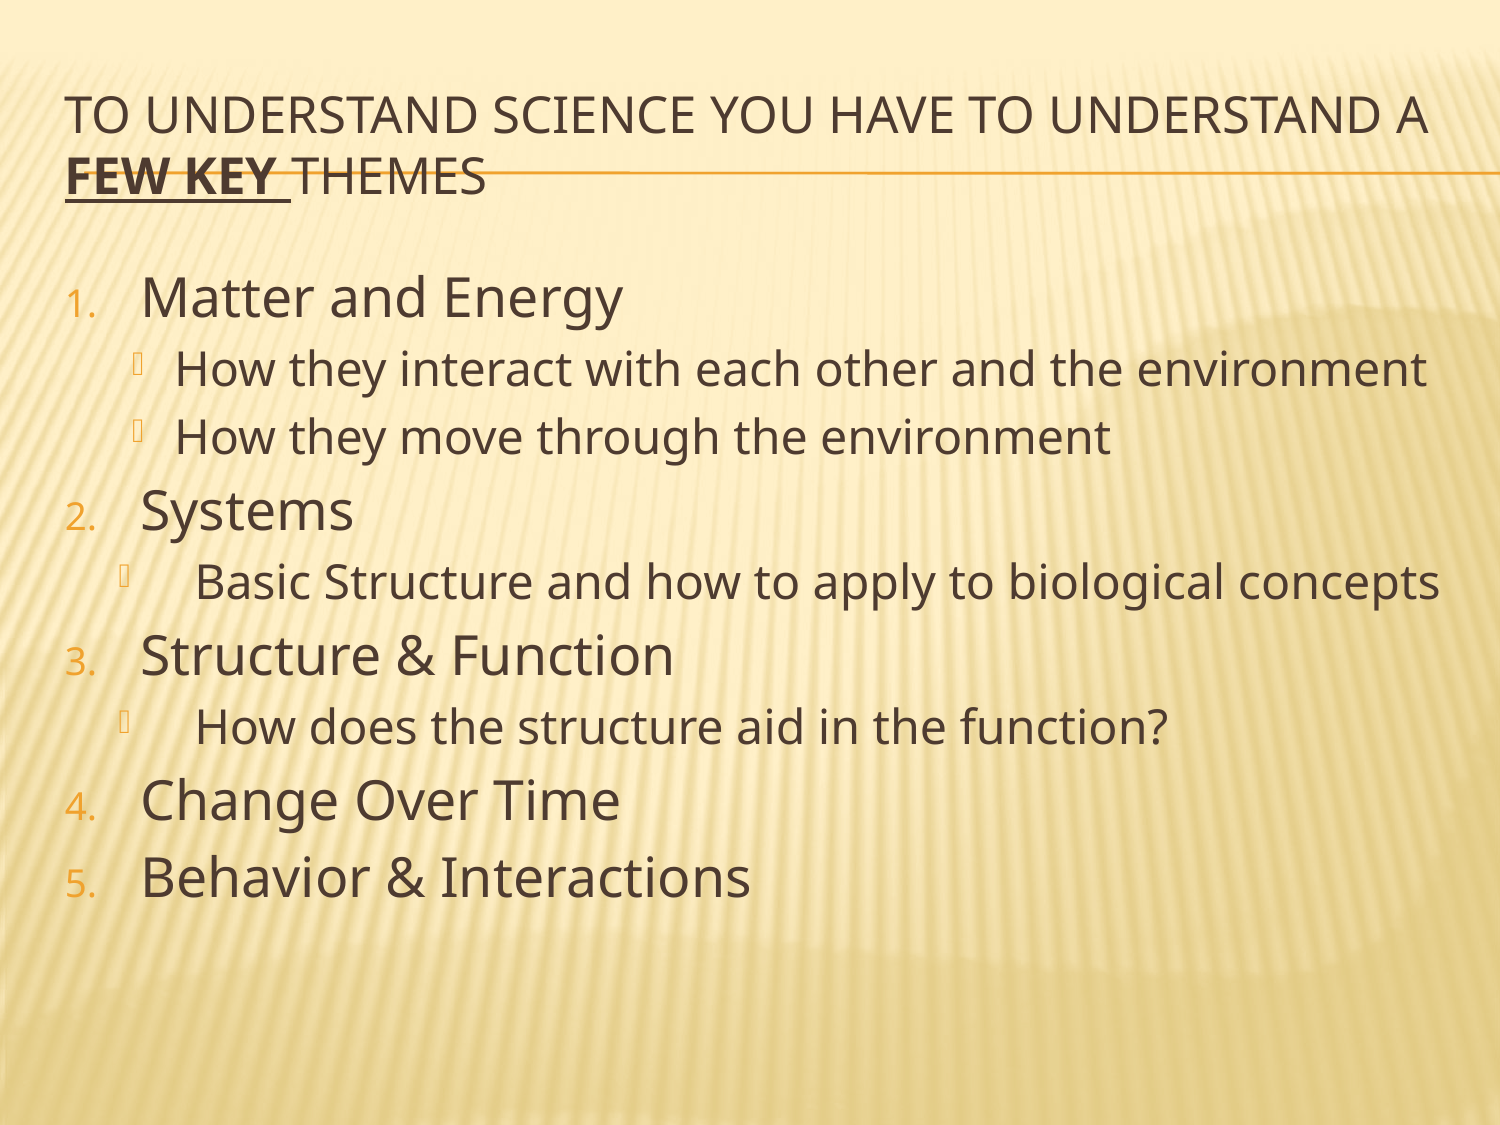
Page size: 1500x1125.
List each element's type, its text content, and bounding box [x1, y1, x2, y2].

title To understand Science you have to understand a few key themes [50, 75, 1475, 213]
list Matter and Energy How they interact with each other and the environment How they move through the environment Systems Basic Structure and how to apply to biological concepts Structure & Function How does the structure aid in the function? Change Over Time Behavior & Interactions [50, 254, 1475, 998]
